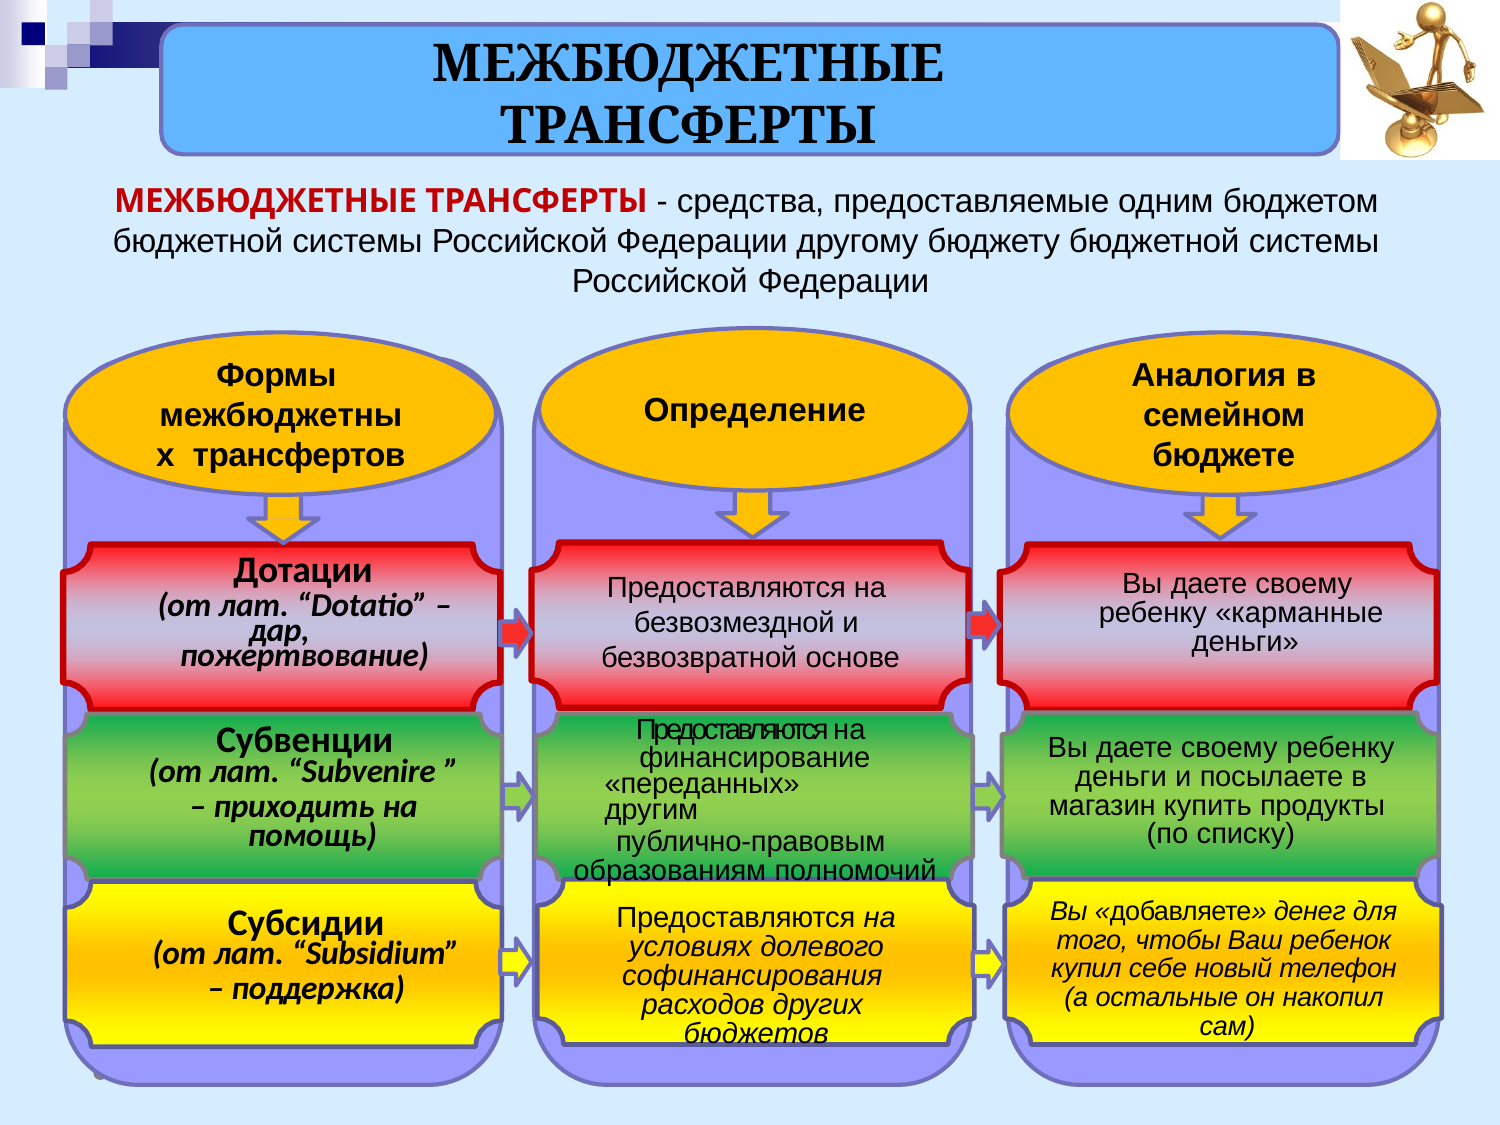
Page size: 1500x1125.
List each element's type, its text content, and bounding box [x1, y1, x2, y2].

text_box Определение [641, 386, 868, 429]
text_box Формы межбюджетных трансфертов [148, 350, 412, 473]
text_box [64, 421, 283, 544]
text_box [531, 542, 969, 708]
text_box Аналогия в семейном бюджете [1127, 350, 1319, 473]
text_box [940, 638, 972, 713]
text_box [1410, 544, 1437, 572]
text_box [1004, 879, 1442, 1045]
text_box [476, 881, 502, 907]
text_box [972, 773, 1005, 821]
text_box [90, 22, 318, 68]
text_box [949, 1019, 975, 1045]
text_box [64, 881, 502, 1047]
text_box [67, 22, 89, 44]
text_box [284, 359, 502, 621]
text_box [940, 713, 973, 879]
text_box [63, 544, 90, 572]
text_box [537, 1019, 563, 1045]
text_box [63, 544, 501, 710]
text_box Вы даете своему ребенку деньги и посылаете в магазин купить продукты (по списку) [1044, 726, 1397, 850]
text_box [45, 45, 67, 67]
text_box [89, 22, 113, 46]
text_box [45, 67, 68, 90]
text_box [481, 713, 502, 735]
text_box [949, 879, 975, 905]
text_box [1007, 420, 1439, 712]
text_box [940, 879, 975, 1045]
text_box [942, 681, 969, 708]
text_box [1001, 712, 1023, 734]
text_box [500, 938, 532, 986]
text_box [1007, 332, 1439, 495]
text_box МЕЖБЮДЖЕТНЫЕ ТРАНСФЕРТЫ - средства, предоставляемые одним бюджетом бюджетной системы Российской Федерации другому бюджету бюджетной системы Российской Федерации [65, 177, 1434, 299]
text_box [64, 646, 502, 713]
text_box [64, 332, 497, 495]
text_box [1418, 712, 1439, 734]
text_box Предоставляются на финансирование «переданных» другим публично-правовым образованиям полномочий Предоставляются на условиях долевого софинансирования расходов других бюджетов [569, 706, 940, 1050]
text_box [534, 708, 569, 796]
text_box [73, 1047, 493, 1085]
text_box [502, 772, 535, 821]
text_box [951, 713, 973, 735]
text_box [972, 940, 1005, 988]
text_box [21, 22, 45, 46]
text_box [537, 879, 563, 905]
text_box [89, 0, 113, 22]
text_box [1057, 22, 1340, 68]
text_box [535, 713, 557, 735]
text_box [1418, 857, 1439, 878]
text_box [968, 601, 1000, 649]
text_box Дотации (от лат. “Dotatio” – дар, пожертвование) [152, 550, 456, 672]
text_box [542, 1045, 964, 1085]
text_box [941, 542, 969, 569]
text_box [999, 544, 1027, 572]
text_box [537, 879, 569, 1045]
text_box [535, 713, 569, 879]
text_box [534, 404, 972, 613]
text_box [64, 713, 502, 880]
text_box [1410, 683, 1437, 710]
text_box [1015, 1045, 1432, 1085]
text_box [67, 44, 90, 68]
text_box [952, 858, 973, 879]
text_box [473, 683, 501, 710]
text_box Вы даете своему ребенку «карманные деньги» [1096, 562, 1385, 657]
text_box [481, 858, 502, 880]
text_box [476, 1021, 502, 1047]
text_box [64, 713, 86, 735]
text_box [531, 542, 558, 569]
text_box [999, 544, 1437, 710]
text_box [1184, 495, 1256, 539]
text_box Субсидии (от лат. “Subsidium” – поддержка) [151, 901, 468, 1007]
text_box Вы «добавляете» денег для того, чтобы Ваш ребенок купил себе новый телефон (а остальные он накопил сам) [1046, 891, 1407, 1042]
title МЕЖБЮДЖЕТНЫЕ ТРАНСФЕРТЫ [318, 0, 1057, 155]
text_box [1004, 1019, 1031, 1045]
text_box [161, 24, 318, 155]
text_box [539, 328, 971, 491]
text_box [473, 544, 501, 572]
text_box [1001, 712, 1439, 879]
text_box [247, 495, 319, 544]
text_box [1001, 857, 1023, 878]
text_box [535, 858, 557, 880]
text_box [1416, 1019, 1442, 1045]
text_box Предоставляются на безвозмездной и безвозвратной основе [596, 566, 903, 674]
text_box [1340, 0, 1500, 160]
text_box [531, 681, 558, 708]
text_box [0, 0, 47, 88]
text_box [64, 858, 86, 880]
text_box [64, 881, 91, 907]
text_box [500, 609, 532, 657]
text_box Субвенции (от лат. “Subvenire ” – приходить на помощь) [146, 719, 465, 853]
text_box [63, 683, 90, 710]
text_box [999, 683, 1027, 710]
text_box [1416, 879, 1442, 905]
text_box [1057, 24, 1339, 155]
text_box [717, 491, 788, 538]
text_box [1004, 879, 1030, 905]
text_box [64, 1021, 91, 1047]
